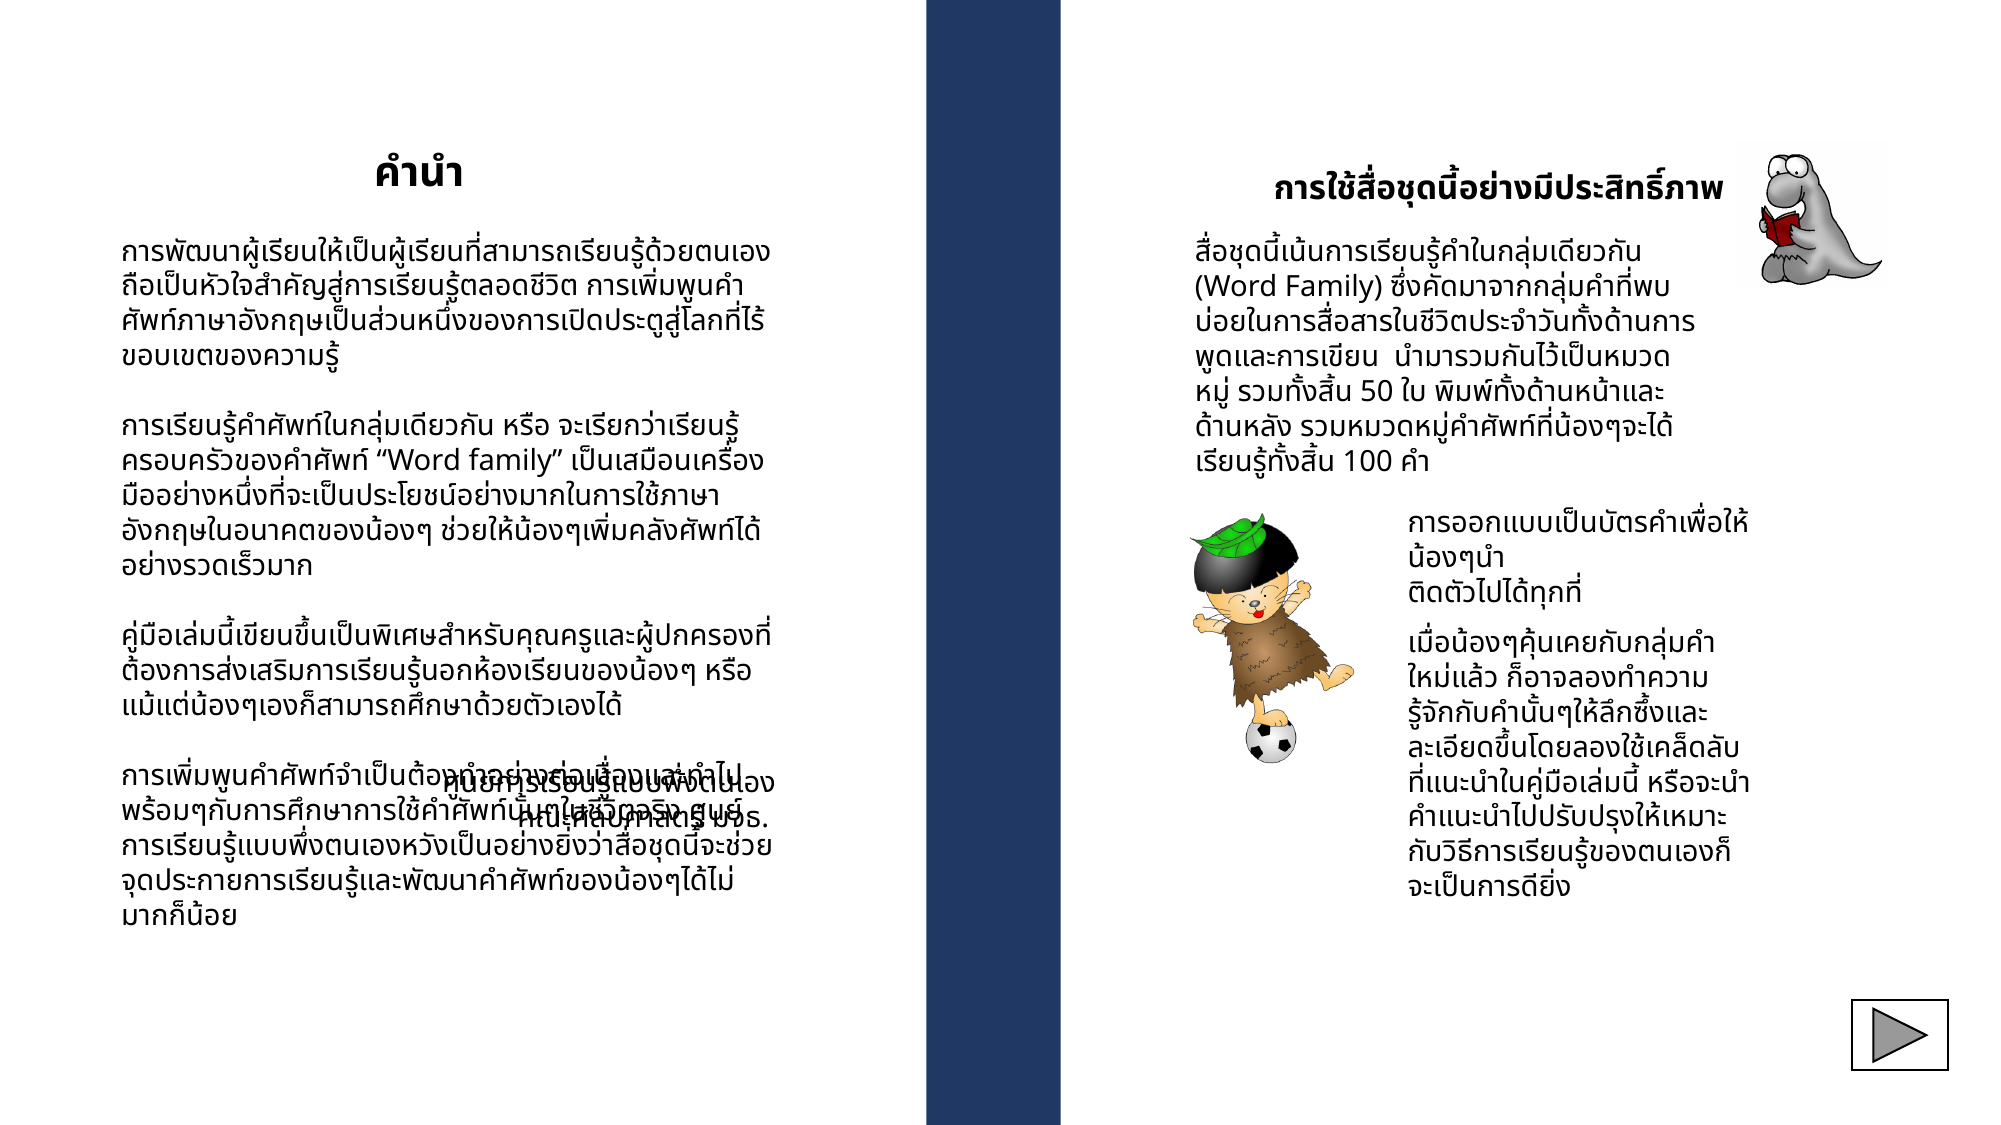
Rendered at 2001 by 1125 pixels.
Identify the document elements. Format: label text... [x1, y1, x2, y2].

text_box สื่อชุดนี้เน้นการเรียนรู้คำในกลุ่มเดียวกัน (Word Family) ซึ่งคัดมาจากกลุ่มคำที่พบบ่อยในการสื่อสารในชีวิตประจำวันทั้งด้านการพูดและการเขียน นำมารวมกันไว้เป็นหมวดหมู่ รวมทั้งสิ้น 50 ใบ พิมพ์ทั้งด้านหน้าและด้านหลัง รวมหมวดหมู่คำศัพท์ที่น้องๆจะได้เรียนรู้ทั้งสิ้น 100 คำ [1180, 224, 1712, 485]
text_box [1851, 999, 1949, 1071]
text_box คำนำ [94, 129, 745, 204]
picture [1180, 496, 1362, 780]
text_box การออกแบบเป็นบัตรคำเพื่อให้น้องๆนำ ติดตัวไปได้ทุกที่ เมื่อน้องๆคุ้นเคยกับกลุ่มคำใหม่แล้ว ก็อาจลองทำความรู้จักกับคำนั้นๆให้ลึกซึ้งและละเอียดขึ้นโดยลองใช้เคล็ดลับที่แนะนำในคู่มือเล่มนี้ หรือจะนำคำแนะนำไปปรับปรุงให้เหมาะกับวิธีการเรียนรู้ของตนเองก็จะเป็นการดียิ่ง [1392, 496, 1771, 910]
picture [1735, 140, 1889, 288]
text_box [925, 0, 1062, 1125]
text_box การใช้สื่อชุดนี้อย่างมีประสิทธิ์ภาพ [1227, 153, 1735, 215]
text_box การพัฒนาผู้เรียนให้เป็นผู้เรียนที่สามารถเรียนรู้ด้วยตนเองถือเป็นหัวใจสำคัญสู่การเรียนรู้ตลอดชีวิต การเพิ่มพูนคำศัพท์ภาษาอังกฤษเป็นส่วนหนึ่งของการเปิดประตูสู่โลกที่ไร้ขอบเขตของความรู้ การเรียนรู้คำศัพท์ในกลุ่มเดียวกัน หรือ จะเรียกว่าเรียนรู้ครอบครัวของคำศัพท์ “Word family” เป็นเสมือนเครื่องมืออย่างหนึ่งที่จะเป็นประโยชน์อย่างมากในการใช้ภาษาอังกฤษในอนาคตของน้องๆ ช่วยให้น้องๆเพิ่มคลังศัพท์ได้อย่างรวดเร็วมาก คู่มือเล่มนี้เขียนขึ้นเป็นพิเศษสำหรับคุณครูและผู้ปกครองที่ต้องการส่งเสริมการเรียนรู้นอกห้องเรียนของน้องๆ หรือแม้แต่น้องๆเองก็สามารถศึกษาด้วยตัวเองได้ การเพิ่มพูนคำศัพท์จำเป็นต้องทำอย่างต่อเนื่องและทำไปพร้อมๆกับการศึกษาการใช้คำศัพท์นั้นๆในชีวิตจริง ศูนย์การเรียนรู้แบบพึ่งตนเองหวังเป็นอย่างยิ่งว่าสื่อชุดนี้จะช่วยจุดประกายการเรียนรู้และพัฒนาคำศัพท์ของน้องๆได้ไม่มากก็น้อย [106, 224, 792, 1044]
